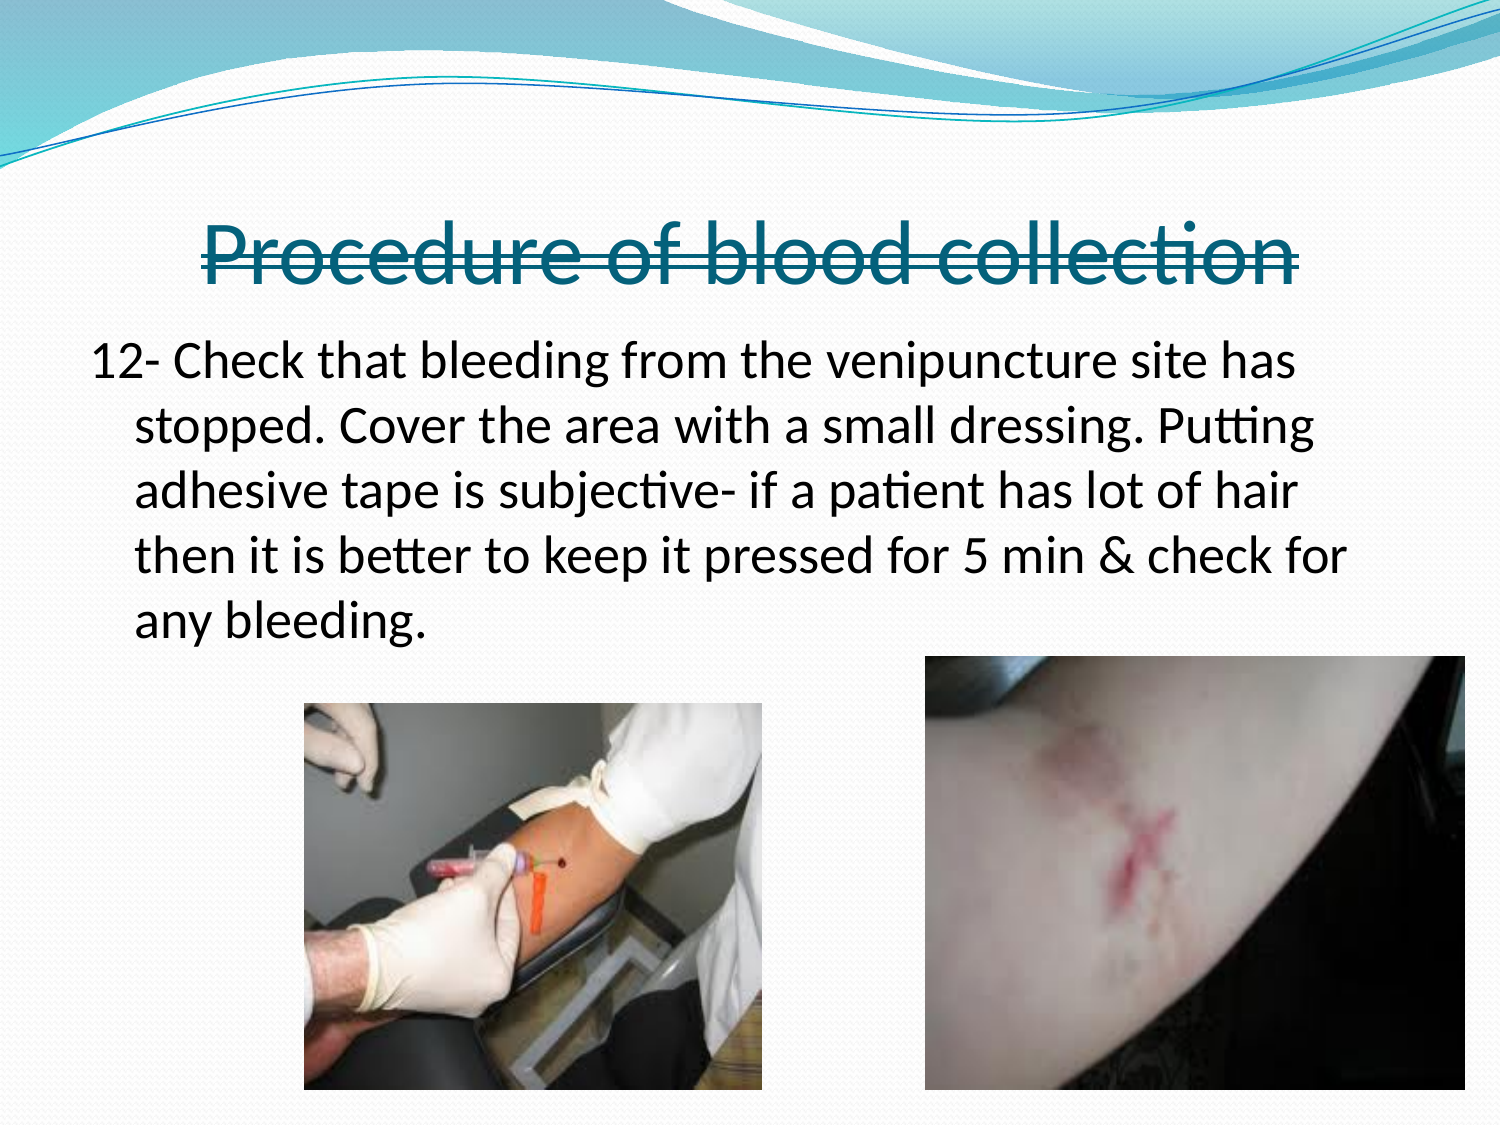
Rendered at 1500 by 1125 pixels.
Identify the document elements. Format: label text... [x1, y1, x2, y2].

title Procedure of blood collection [75, 115, 1425, 303]
list 12- Check that bleeding from the venipuncture site has stopped. Cover the area with a small dressing. Putting adhesive tape is subjective- if a patient has lot of hair then it is better to keep it pressed for 5 min & check for any bleeding. [75, 317, 1425, 1038]
picture [304, 702, 762, 1090]
picture [925, 655, 1466, 1091]
